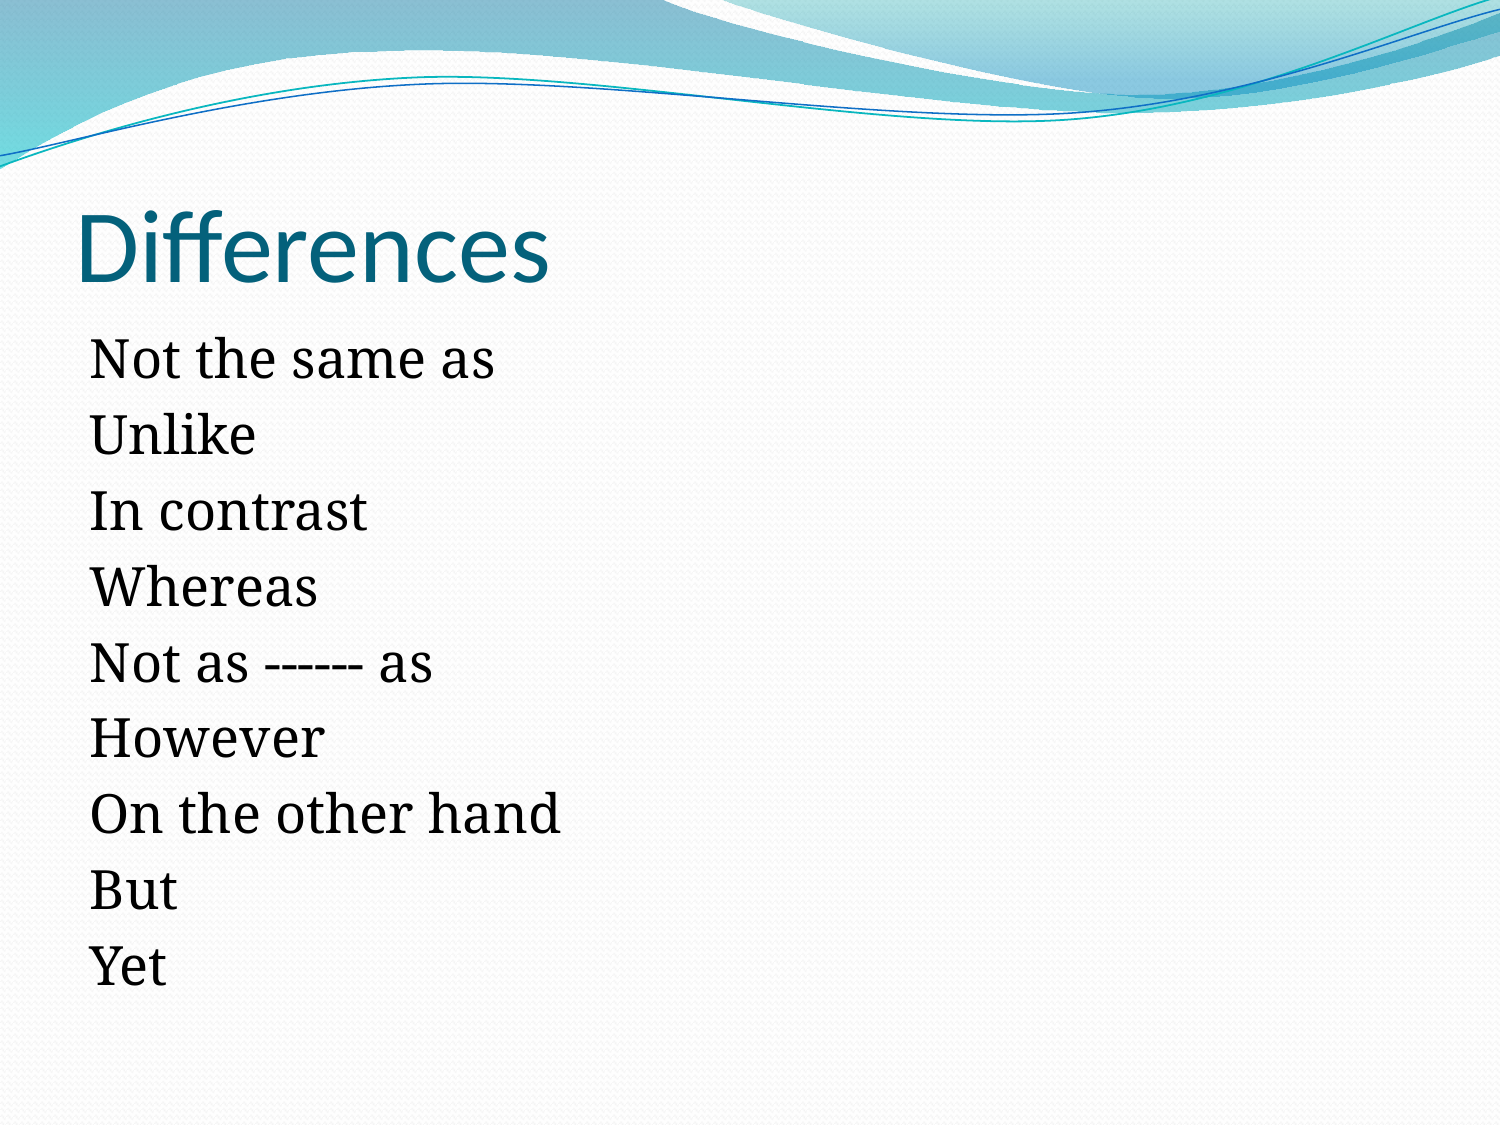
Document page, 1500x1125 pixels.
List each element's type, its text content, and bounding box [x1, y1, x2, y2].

title Differences [75, 115, 1425, 303]
list Not the same as Unlike In contrast Whereas Not as ------ as However On the other hand But Yet [75, 317, 1425, 1038]
